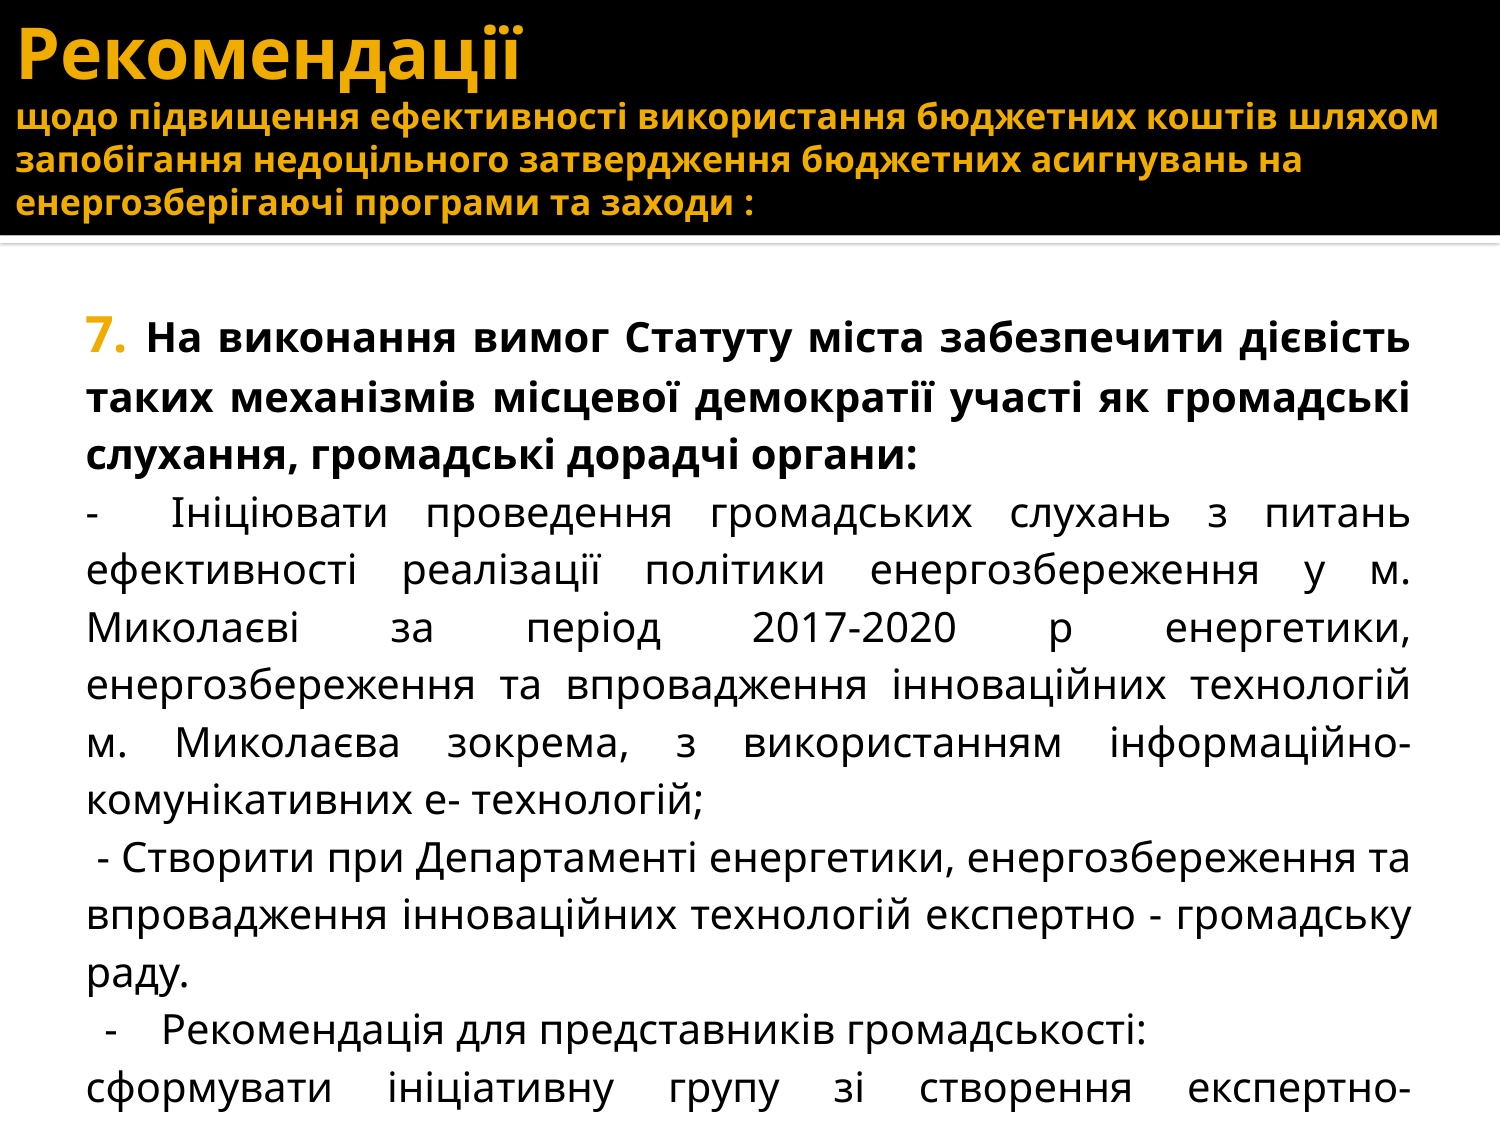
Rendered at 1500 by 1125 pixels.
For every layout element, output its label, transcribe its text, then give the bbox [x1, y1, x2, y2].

list 7. На виконання вимог Статуту міста забезпечити дієвість таких механізмів місцевої демократії участі як громадські слухання, громадські дорадчі органи: - Ініціювати проведення громадських слухань з питань ефективності реалізації політики енергозбереження у м. Миколаєві за період 2017-2020 р енергетики, енергозбереження та впровадження інноваційних технологій м. Миколаєва зокрема, з використанням інформаційно-комунікативних е- технологій; - Створити при Департаменті енергетики, енергозбереження та впровадження інноваційних технологій експертно - громадську раду. - Рекомендація для представників громадськості: сформувати ініціативну групу зі створення експертно-громадської ради при Департаменті енергетики, енергозбереження та впровадження інноваційних технологій. [76, 278, 1427, 1038]
title Рекомендації щодо підвищення ефективності використання бюджетних коштів шляхом запобігання недоцільного затвердження бюджетних асигнувань на енергозберігаючі програми та заходи : [0, 0, 1500, 231]
